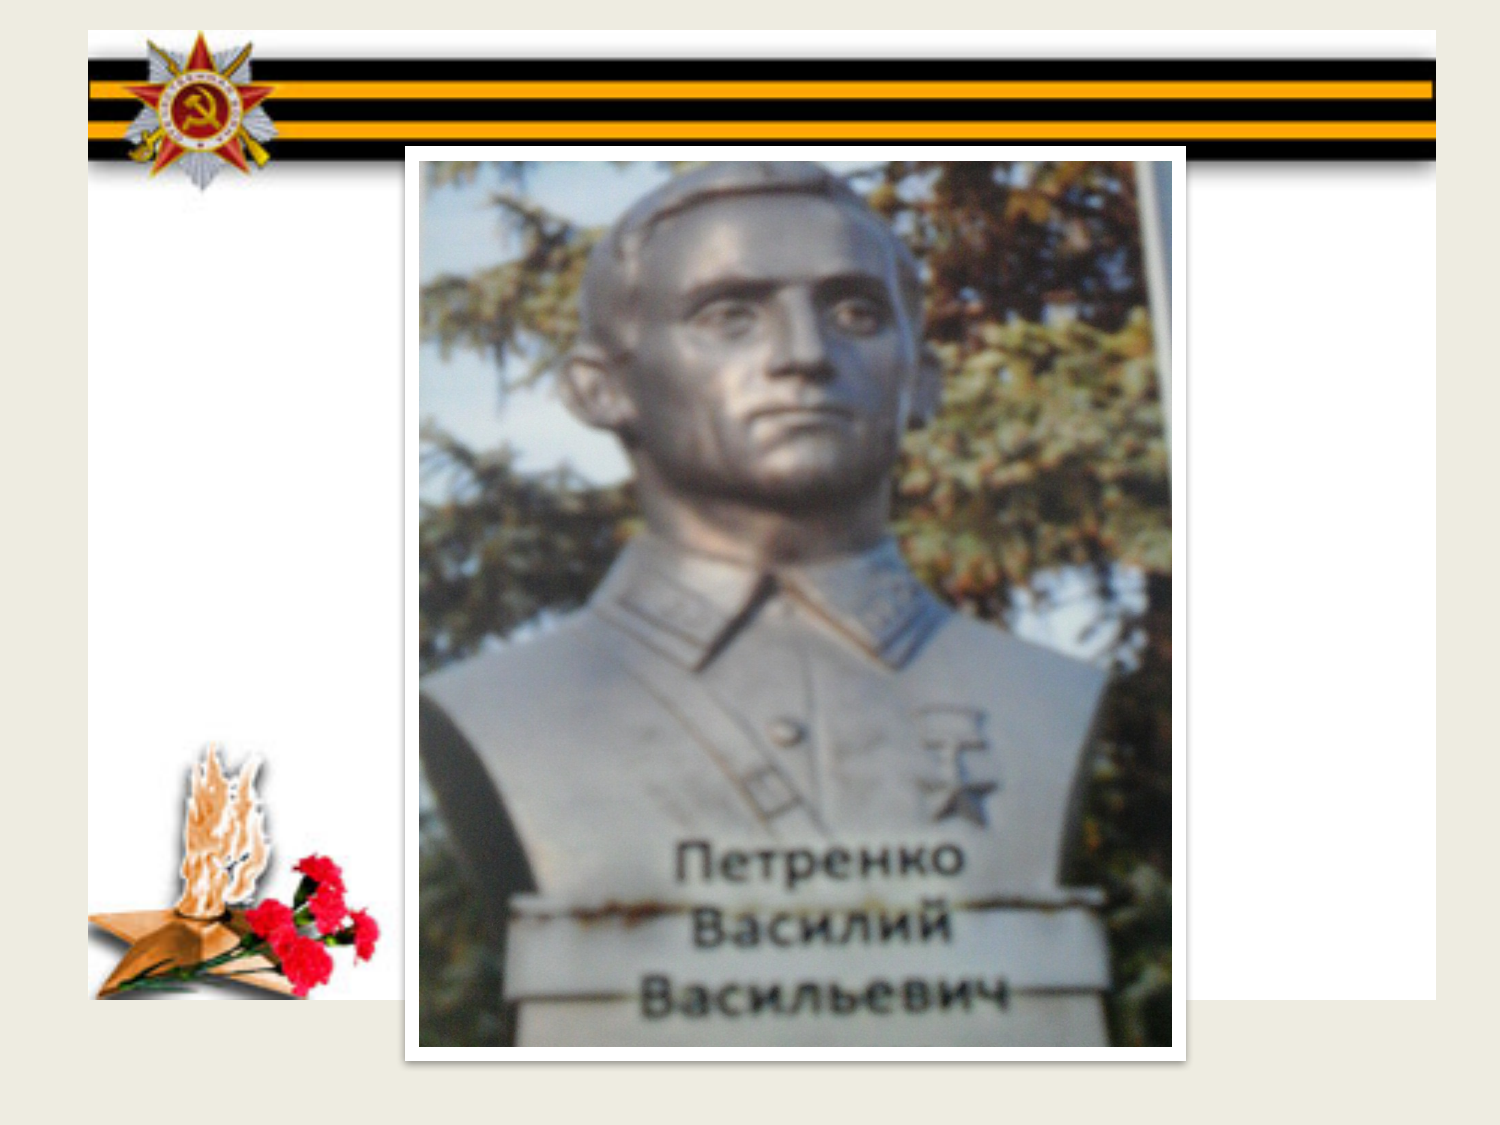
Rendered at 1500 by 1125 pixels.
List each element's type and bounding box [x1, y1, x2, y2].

picture [88, 30, 1436, 1047]
